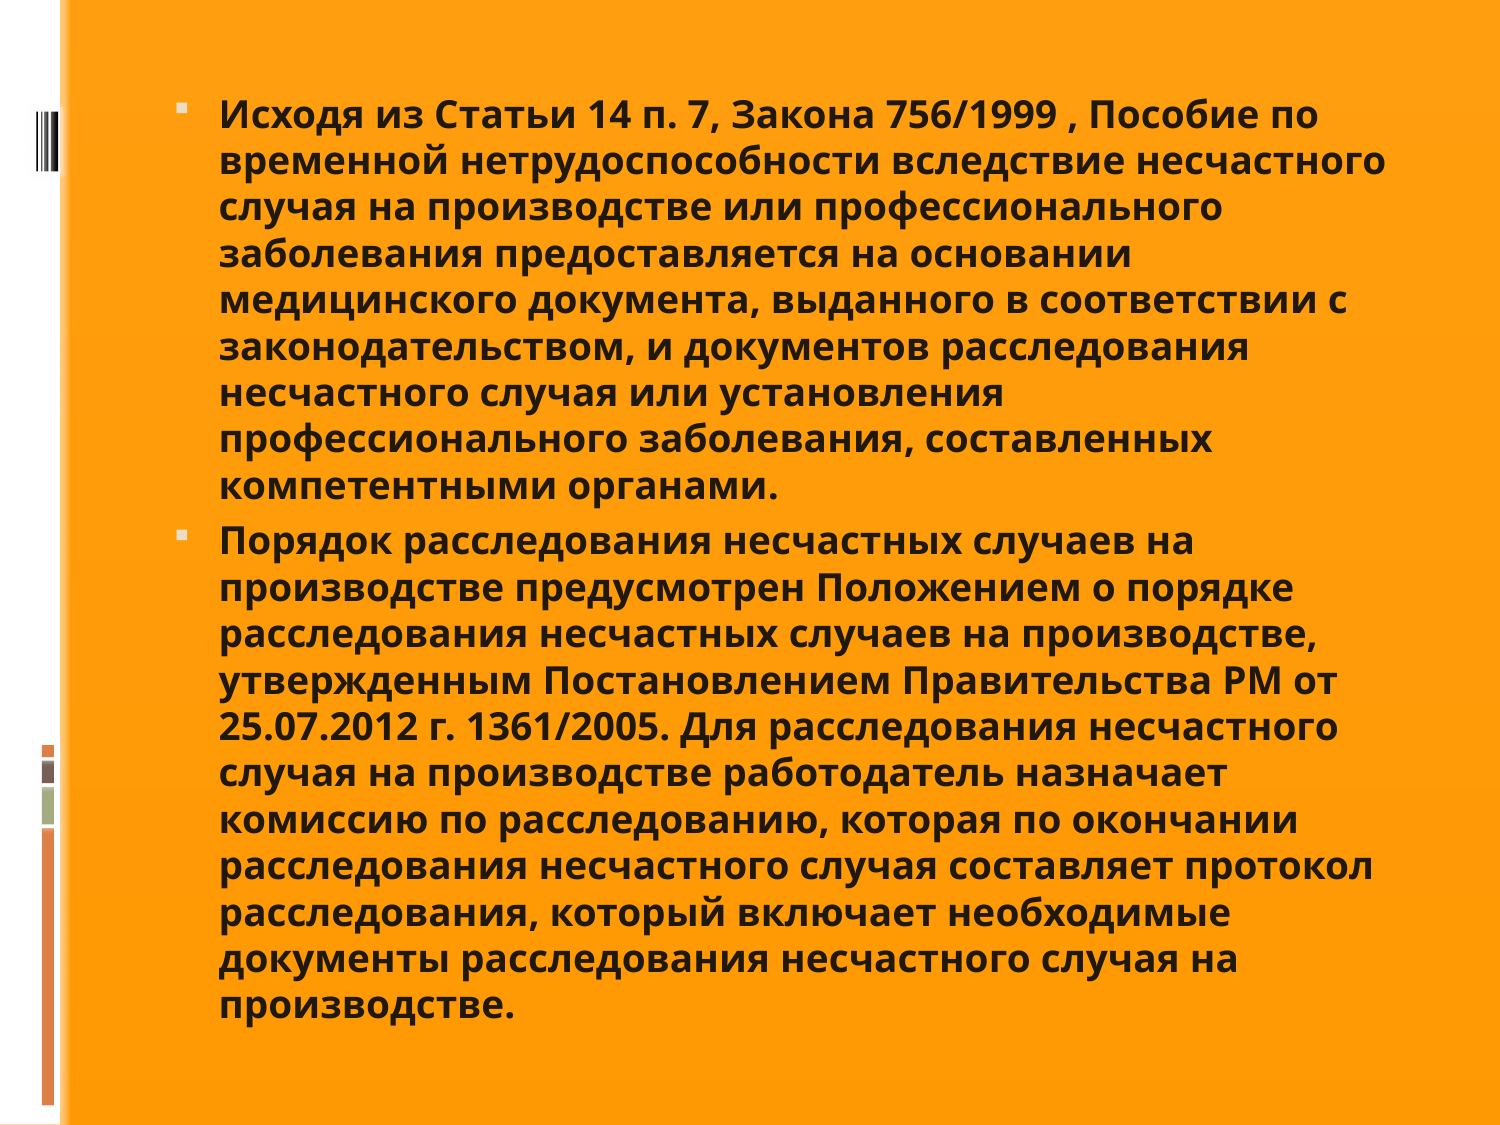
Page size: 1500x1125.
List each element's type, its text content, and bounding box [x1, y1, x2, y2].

list Исходя из Статьи 14 п. 7, Закона 756/1999 , Пособие по временной нетрудоспособности вследствие несчастного случая на производстве или профессионального заболевания предоставляется на основании медицинского документа, выданного в соответствии с законодательством, и документов расследования несчастного случая или установления профессионального заболевания, составленных компетентными органами. Порядок расследования несчастных случаев на производстве предусмотрен Положением о порядке расследования несчастных случаев на производстве, утвержденным Постановлением Правительства РМ от 25.07.2012 г. 1361/2005. Для расследования несчастного случая на производстве работодатель назначает комиссию по расследованию, которая по окончании расследования несчастного случая составляет протокол расследования, который включает необходимые документы расследования несчастного случая на производстве. [150, 82, 1425, 1043]
